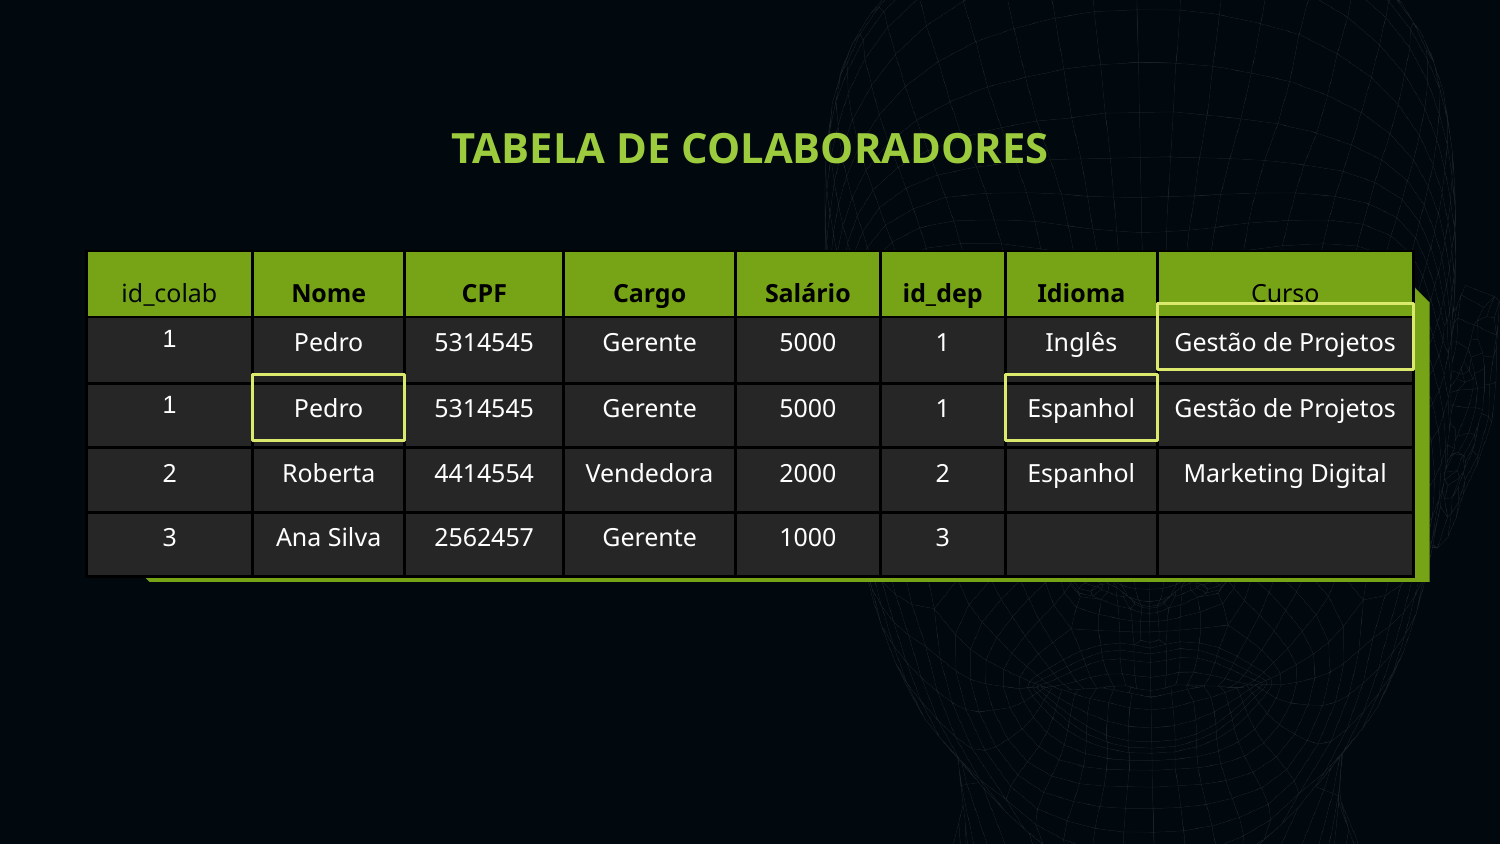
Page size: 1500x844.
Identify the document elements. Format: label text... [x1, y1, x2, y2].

table_cell 2000 [737, 449, 879, 511]
table_cell 5314545 [406, 318, 562, 382]
table_cell 3 [88, 514, 251, 575]
table_cell Espanhol [1007, 449, 1156, 511]
table_header CPF [406, 252, 562, 316]
table_cell 5314545 [406, 385, 562, 446]
table_cell Roberta [254, 449, 403, 511]
table_cell Gerente [565, 514, 734, 575]
text_box [145, 287, 1430, 582]
table_cell Vendedora [565, 449, 734, 511]
table_cell 4414554 [406, 449, 562, 511]
table_cell Pedro [254, 441, 403, 446]
table_cell 5000 [737, 385, 879, 446]
text_box [1005, 374, 1158, 441]
table_cell Gerente [565, 385, 734, 446]
table_cell 1 [882, 318, 1004, 382]
table_cell 3 [882, 514, 1004, 575]
table_cell 2 [882, 449, 1004, 511]
table_cell 1 [88, 385, 251, 446]
table_cell Gestão de Projetos [1159, 385, 1412, 446]
table_cell Gerente [565, 318, 734, 382]
table_cell Pedro [254, 318, 403, 374]
table_cell 1000 [737, 514, 879, 575]
text_box [252, 374, 405, 441]
table_header Idioma [1007, 252, 1156, 316]
table_cell Inglês [1007, 318, 1156, 374]
table_header Salário [737, 252, 879, 316]
table_cell Gestão de Projetos [1159, 370, 1412, 382]
table_cell [1007, 514, 1156, 575]
table_header Cargo [565, 252, 734, 316]
text_box TABELA DE COLABORADORES [207, 106, 1293, 187]
table_header Nome [254, 252, 403, 316]
table_header Curso [1159, 252, 1412, 303]
table_cell 2 [88, 449, 251, 511]
table_cell 2562457 [406, 514, 562, 575]
table_header id_dep [882, 252, 1004, 316]
text_box [1157, 303, 1414, 370]
table_header id_colab [88, 252, 251, 316]
table_cell 1 [88, 318, 251, 382]
table_cell Marketing Digital [1159, 449, 1412, 511]
table_cell 5000 [737, 318, 879, 382]
table_cell Ana Silva [254, 514, 403, 575]
table_cell 1 [882, 385, 1004, 446]
table_cell Espanhol [1007, 441, 1156, 446]
table_cell [1159, 514, 1412, 575]
